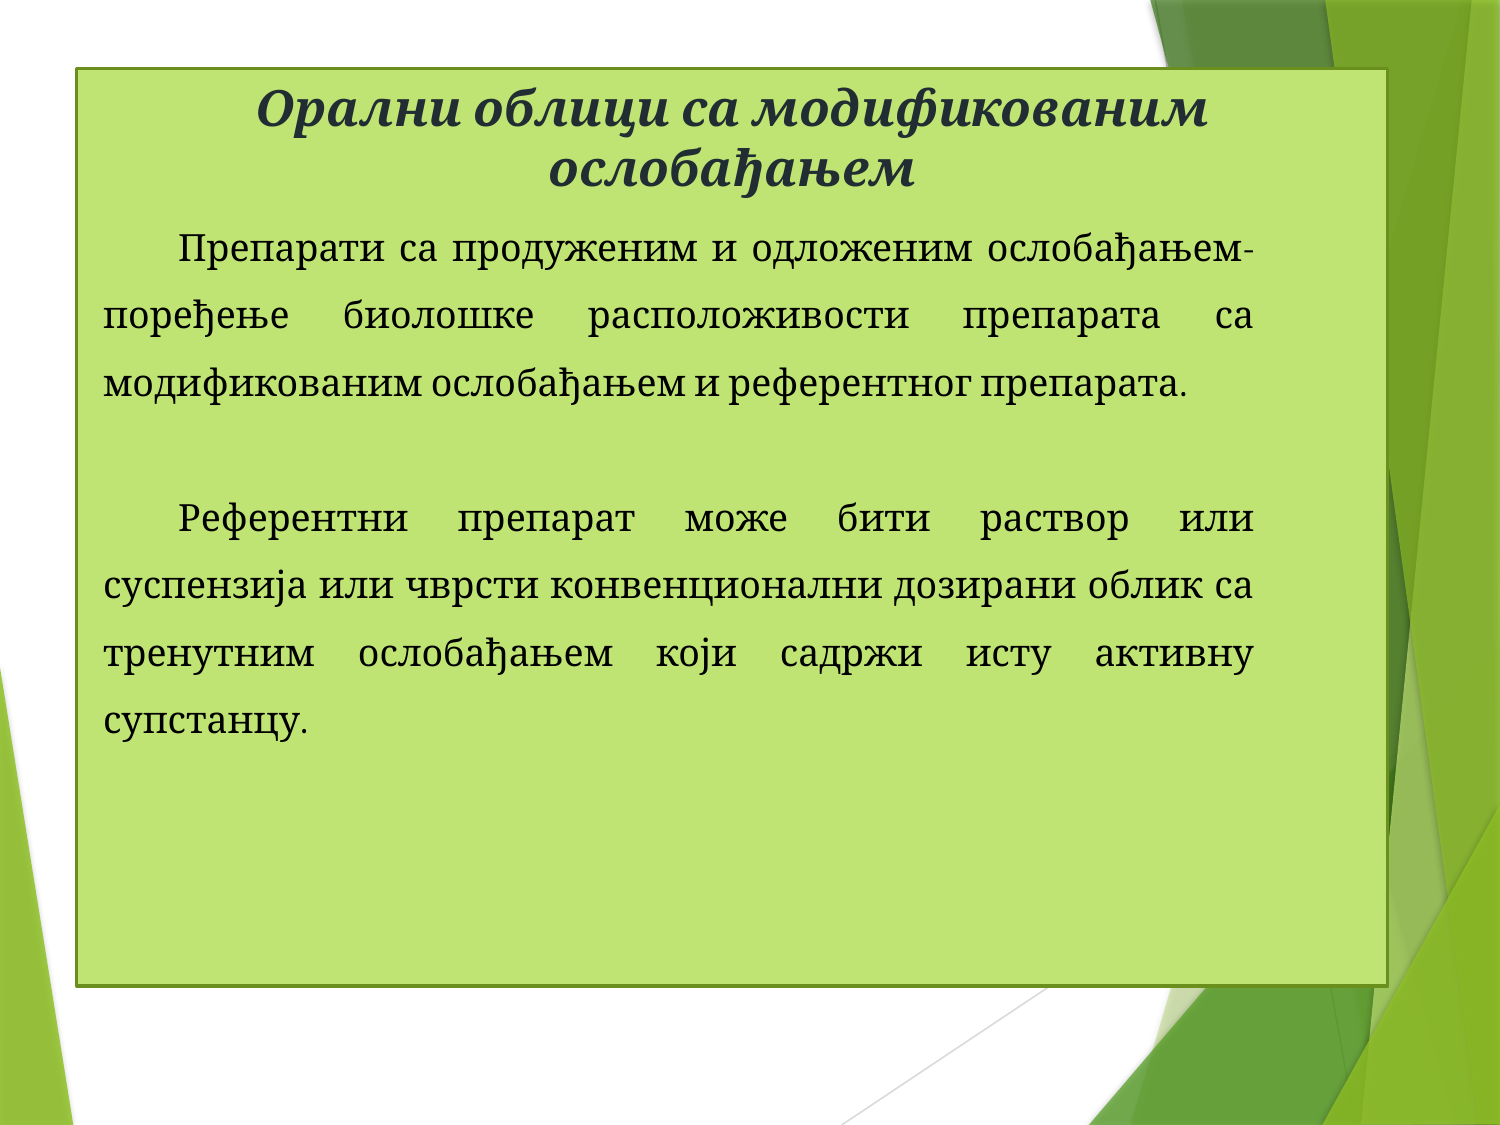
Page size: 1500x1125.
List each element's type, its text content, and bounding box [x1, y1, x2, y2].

text_box Препарати са продуженим и одложеним ослобађањем- поређење биолошке расположивости препарата са модификованим ослобађањем и референтног препарата. Референтни препарат може бити раствор или суспензија или чврсти конвенционални дозирани облик са тренутним ослобађањем који садржи исту активну супстанцу. [88, 148, 1270, 749]
list Орални облици са модификованим ослобађањем [75, 67, 1389, 988]
